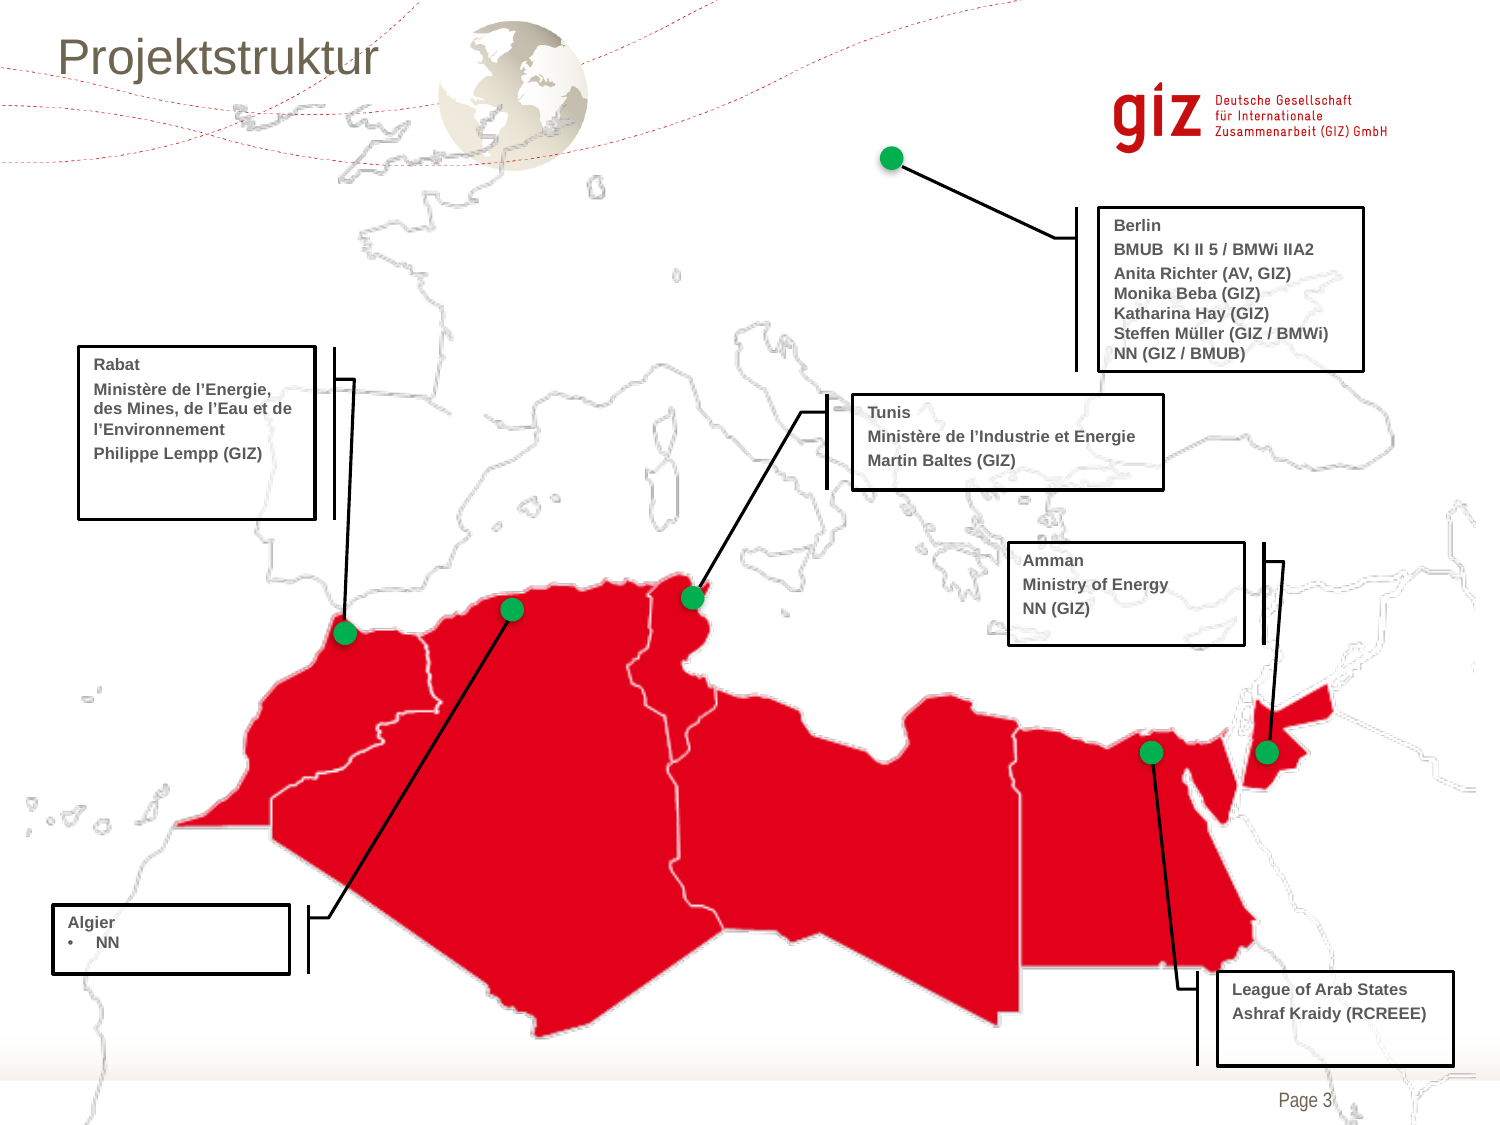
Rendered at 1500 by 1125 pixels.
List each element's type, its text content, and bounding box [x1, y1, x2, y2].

text_box Projektstruktur [42, 17, 409, 93]
picture [0, 0, 1500, 1125]
